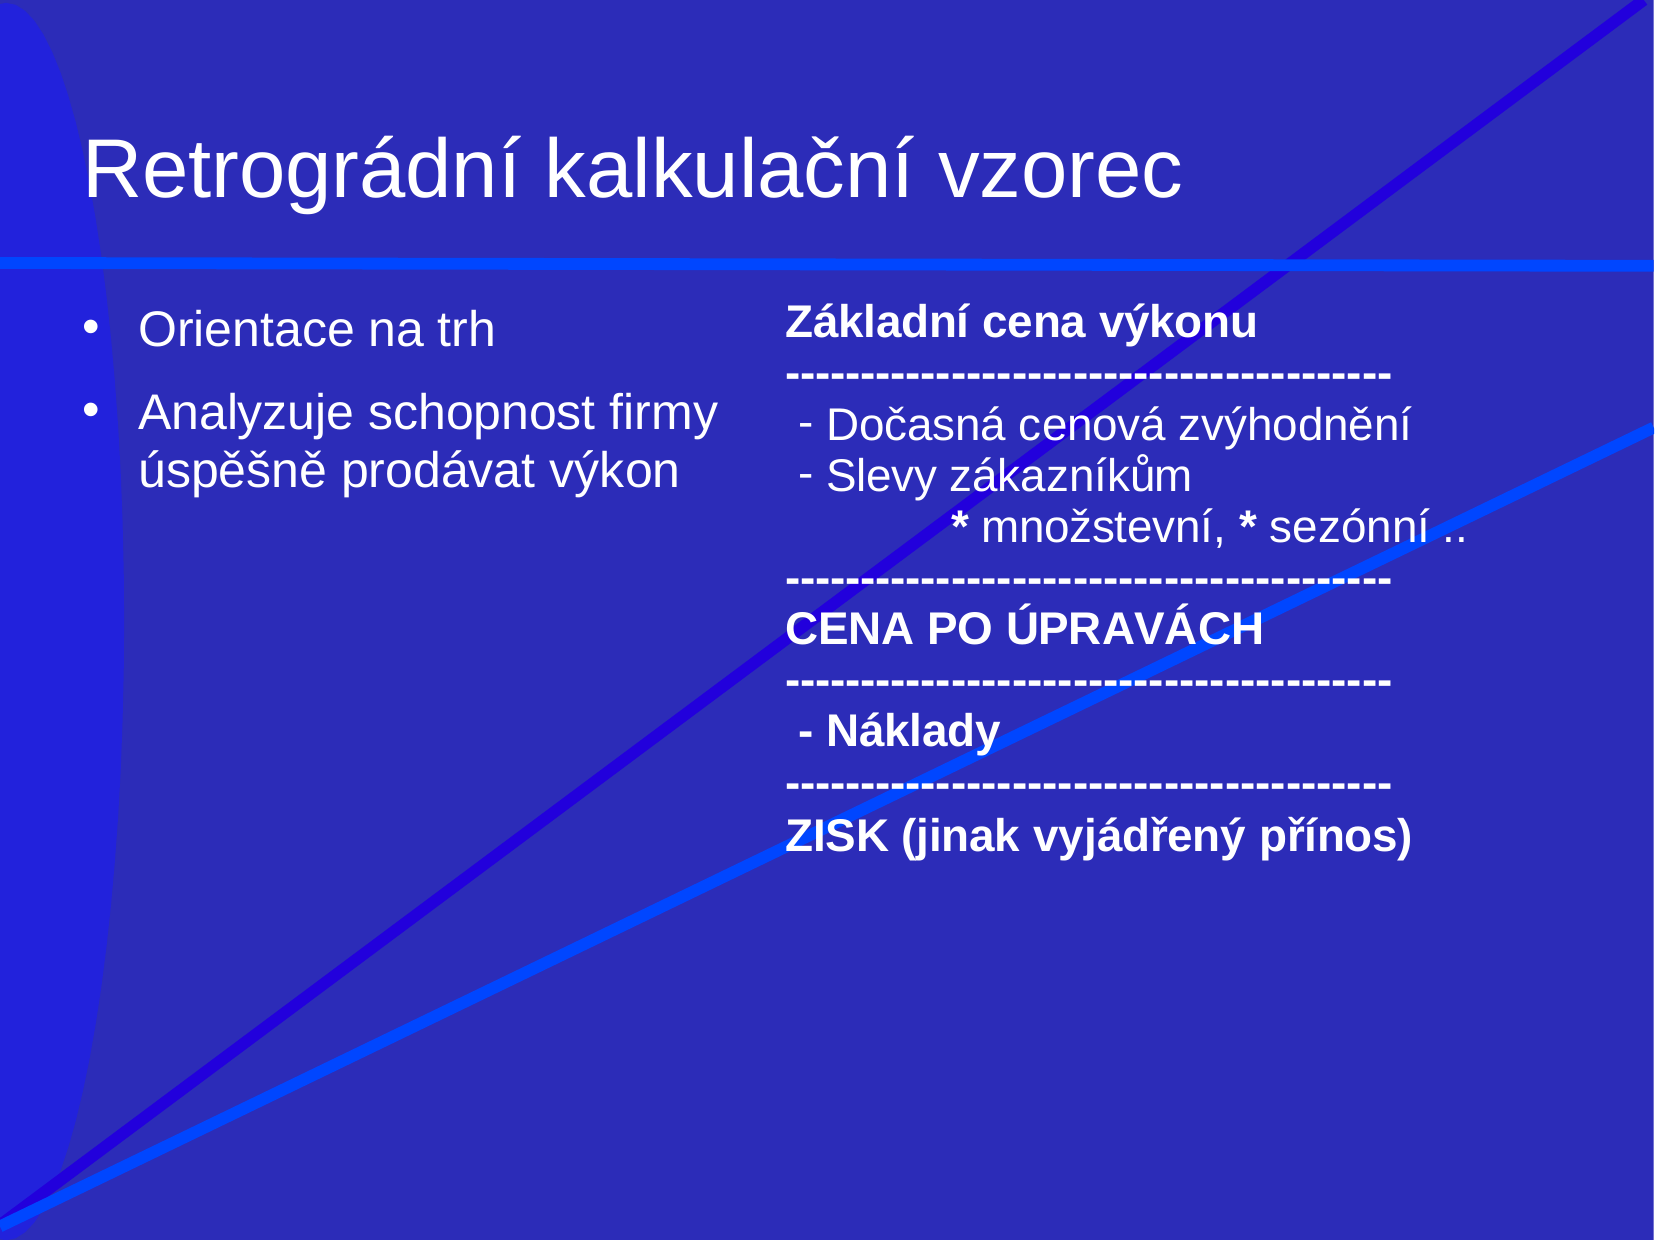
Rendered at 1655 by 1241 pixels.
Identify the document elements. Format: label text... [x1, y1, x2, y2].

text_box Orientace na trh Analyzuje schopnost firmy úspěšně prodávat výkon [80, 296, 722, 498]
title Retrográdní kalkulační vzorec [80, 69, 1574, 321]
text_box Základní cena výkonu ---------------------------------------- Dočasná cenová zvýhodnění Slevy zákazníkům * množstevní, * sezónní .. ---------------------------------------- CENA PO ÚPRAVÁCH ---------------------------------------- - Náklady ---------------------------------------- ZISK (jinak vyjádřený přínos) [783, 293, 1474, 861]
